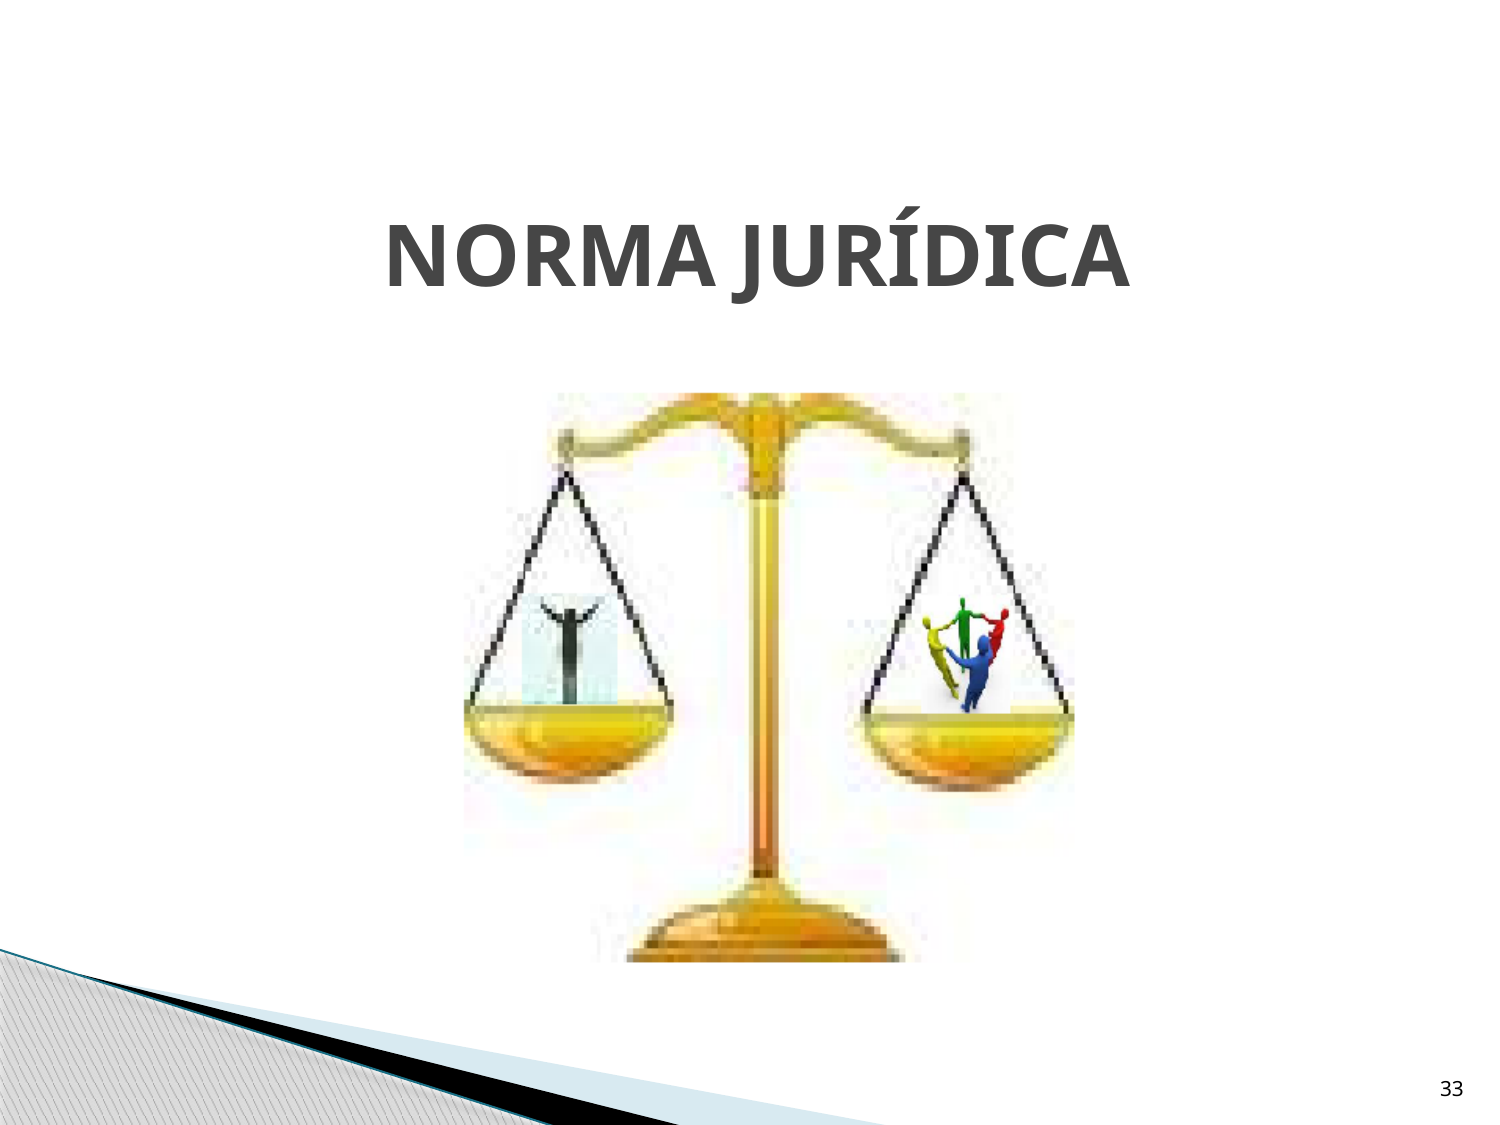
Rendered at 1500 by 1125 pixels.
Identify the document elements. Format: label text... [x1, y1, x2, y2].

picture [433, 351, 1092, 984]
title NORMA JURÍDICA [82, 187, 1432, 317]
slide_number 33 [1418, 1051, 1479, 1112]
